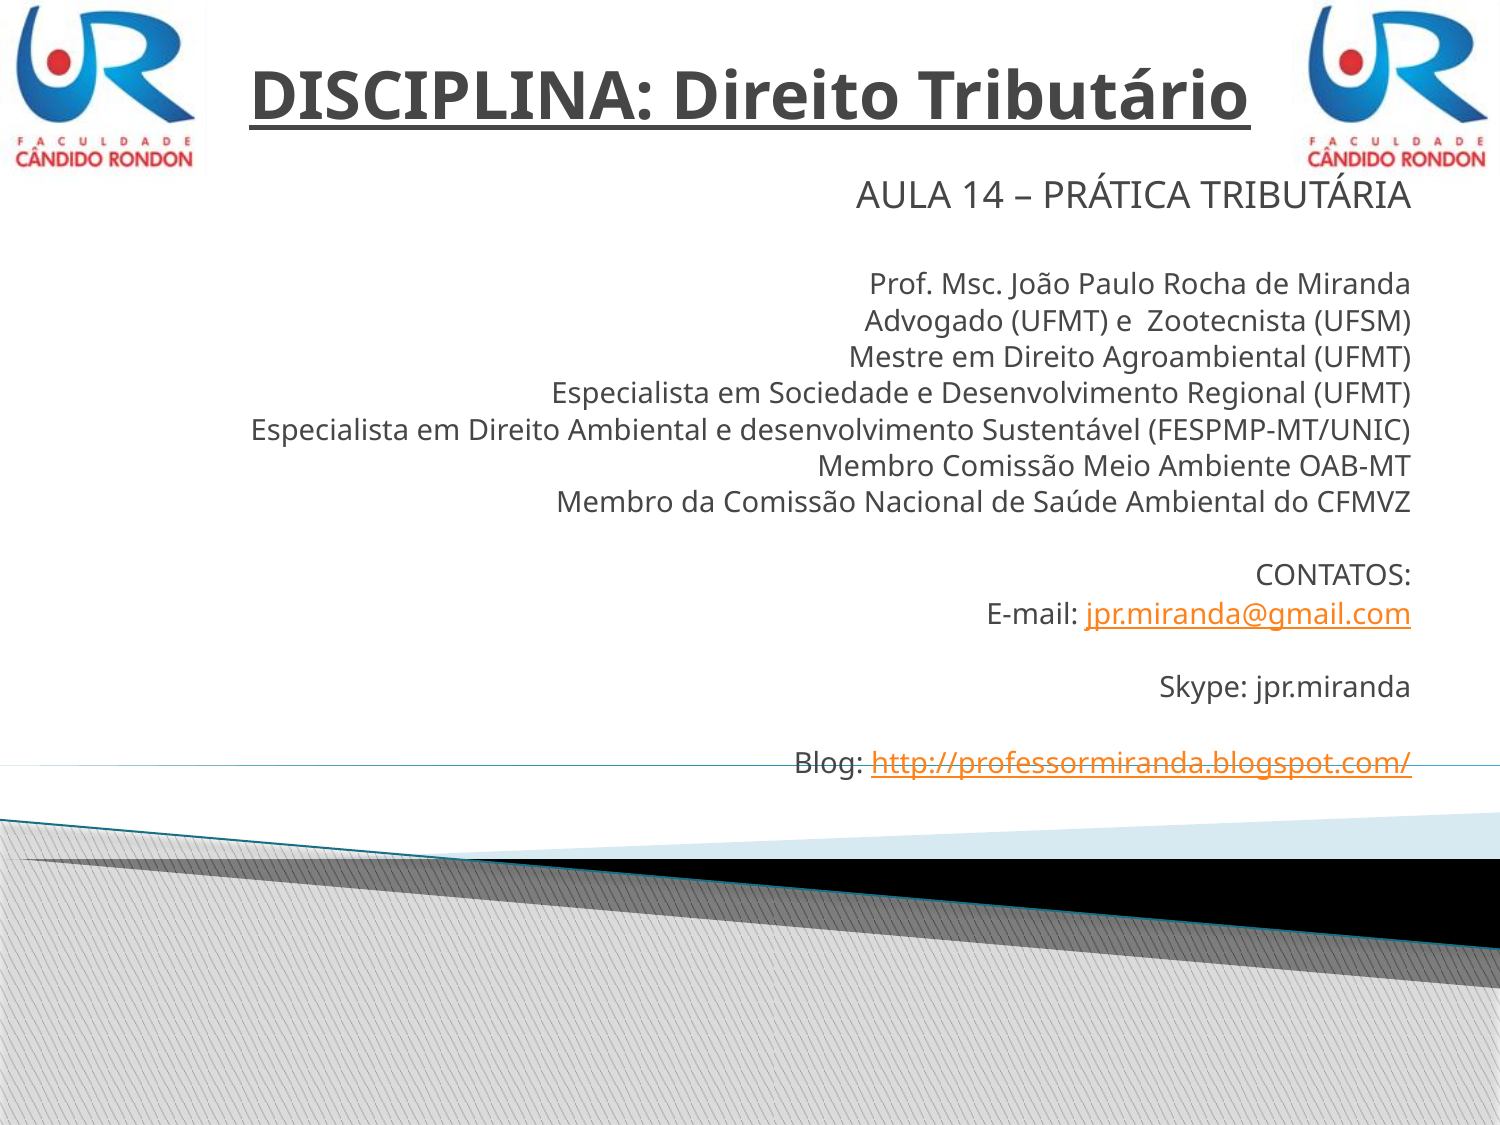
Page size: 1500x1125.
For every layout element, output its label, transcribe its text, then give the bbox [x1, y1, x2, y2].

title DISCIPLINA: Direito Tributário [208, 0, 1292, 141]
subtitle AULA 14 – PRÁTICA TRIBUTÁRIA Prof. Msc. João Paulo Rocha de Miranda Advogado (UFMT) e Zootecnista (UFSM) Mestre em Direito Agroambiental (UFMT) Especialista em Sociedade e Desenvolvimento Regional (UFMT) Especialista em Direito Ambiental e desenvolvimento Sustentável (FESPMP-MT/UNIC) Membro Comissão Meio Ambiente OAB-MT Membro da Comissão Nacional de Saúde Ambiental do CFMVZ CONTATOS: E-mail: jpr.miranda@gmail.com Skype: jpr.miranda Blog: http://professormiranda.blogspot.com/ [0, 172, 1430, 833]
picture [0, 0, 208, 183]
picture [5, 859, 1500, 989]
picture [1292, 0, 1500, 183]
